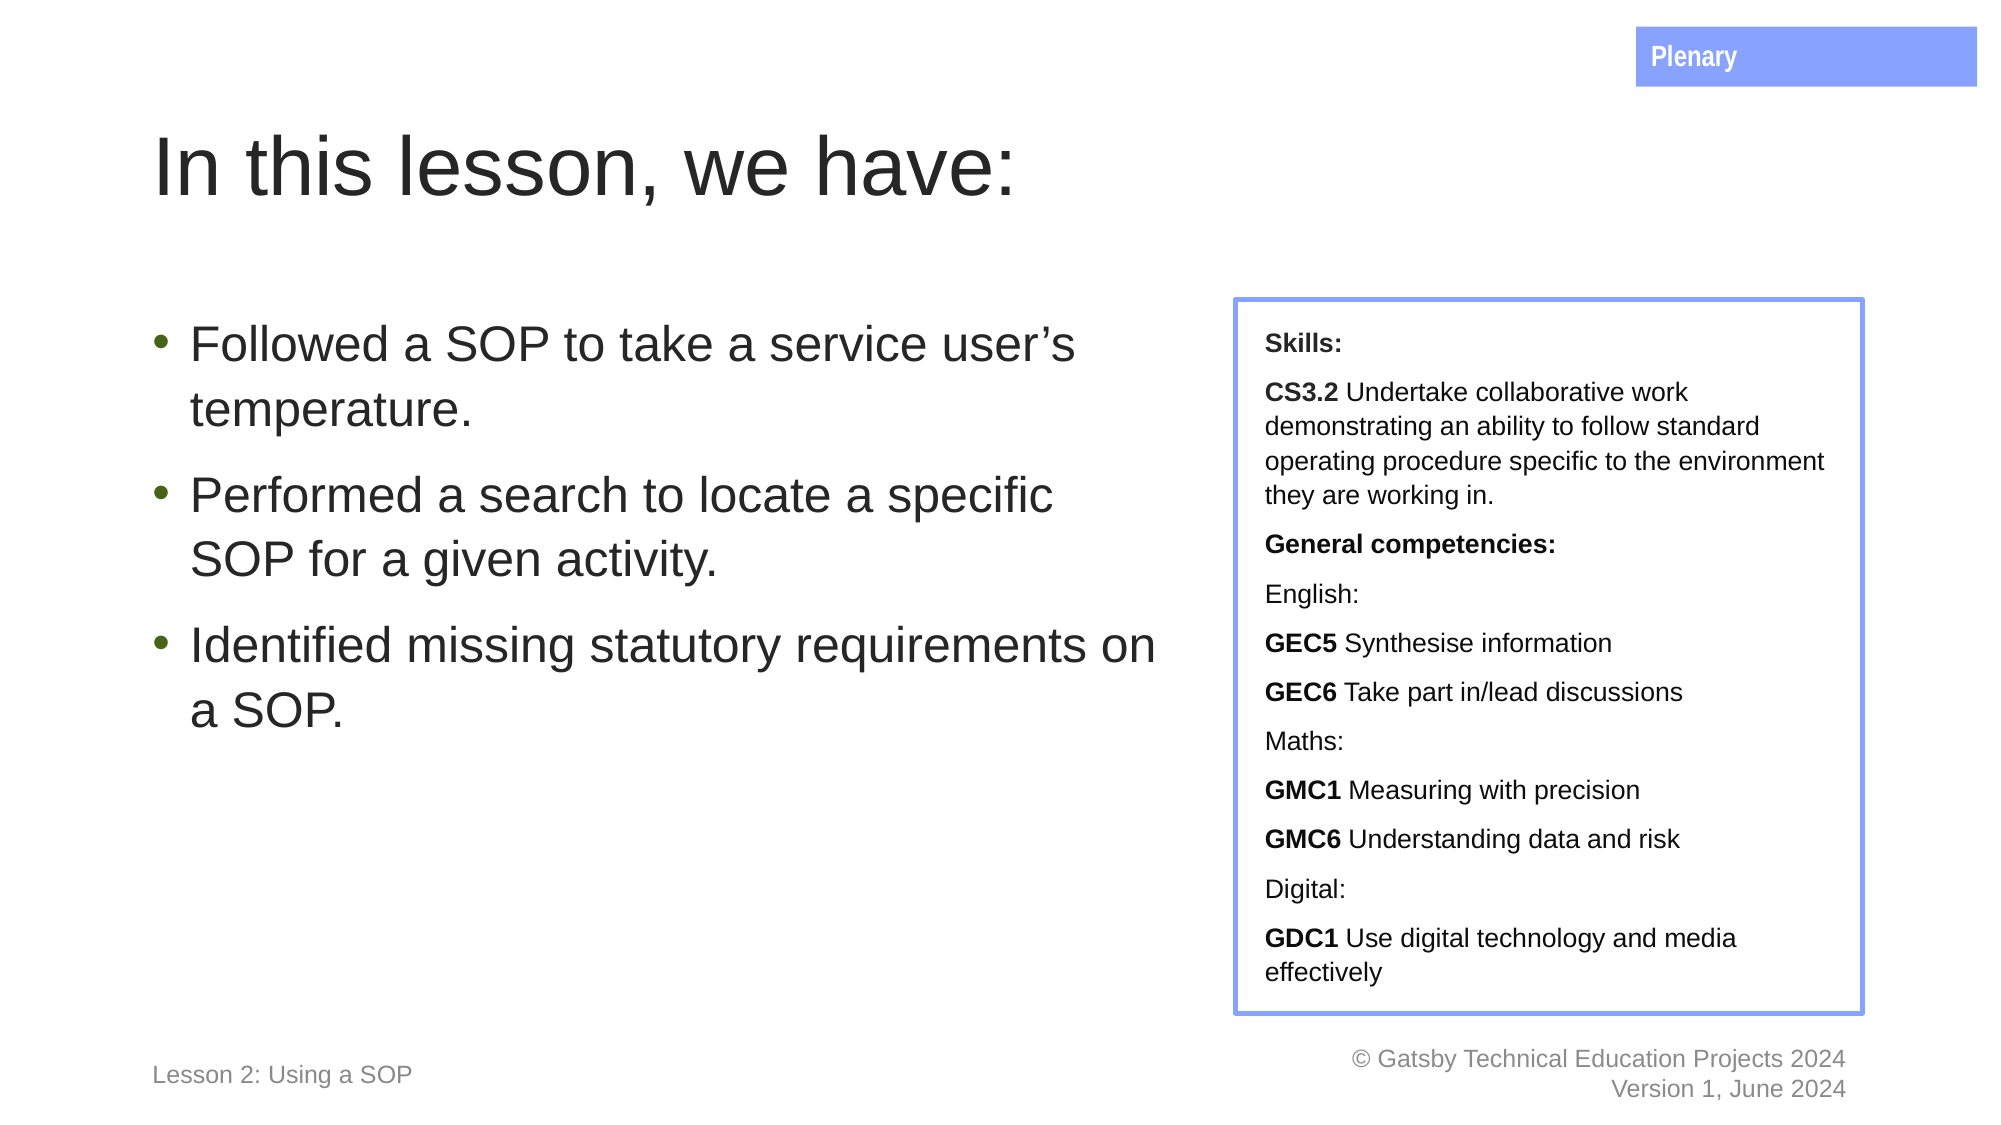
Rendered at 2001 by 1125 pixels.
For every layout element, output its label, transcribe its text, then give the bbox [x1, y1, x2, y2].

title In this lesson, we have: [137, 59, 1863, 278]
list Skills: CS3.2 Undertake collaborative work demonstrating an ability to follow standard operating procedure specific to the environment they are working in. General competencies: English: GEC5 Synthesise information GEC6 Take part in/lead discussions Maths: GMC1 Measuring with precision GMC6 Understanding data and risk Digital: GDC1 Use digital technology and media effectively [1233, 297, 1865, 1016]
list Followed a SOP to take a service user’s temperature. Performed a search to locate a specific SOP for a given activity. Identified missing statutory requirements on a SOP. [137, 299, 1188, 1014]
list Plenary [1636, 26, 1978, 87]
list Lesson 2: Using a SOP [137, 1042, 829, 1103]
